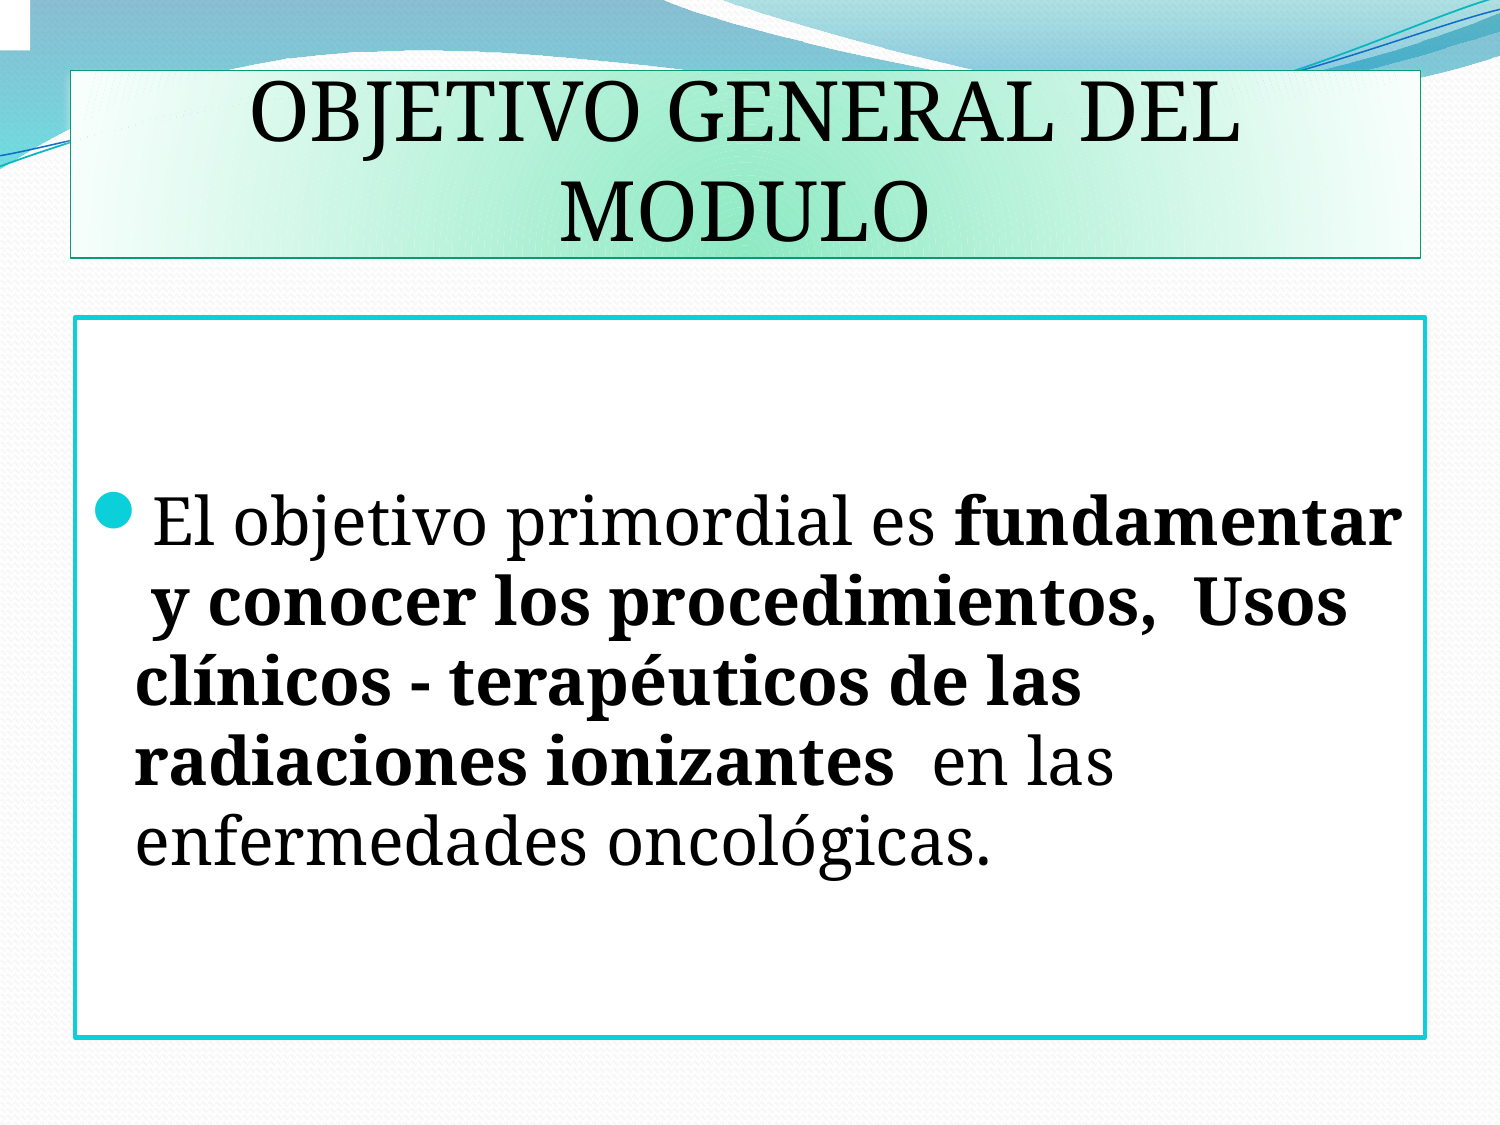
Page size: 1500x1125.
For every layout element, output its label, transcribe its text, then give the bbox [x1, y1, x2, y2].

text_box [0, 0, 31, 51]
title OBJETIVO GENERAL DEL MODULO [70, 70, 1421, 259]
list El objetivo primordial es fundamentar y conocer los procedimientos, Usos clínicos - terapéuticos de las radiaciones ionizantes en las enfermedades oncológicas. [73, 315, 1427, 1040]
